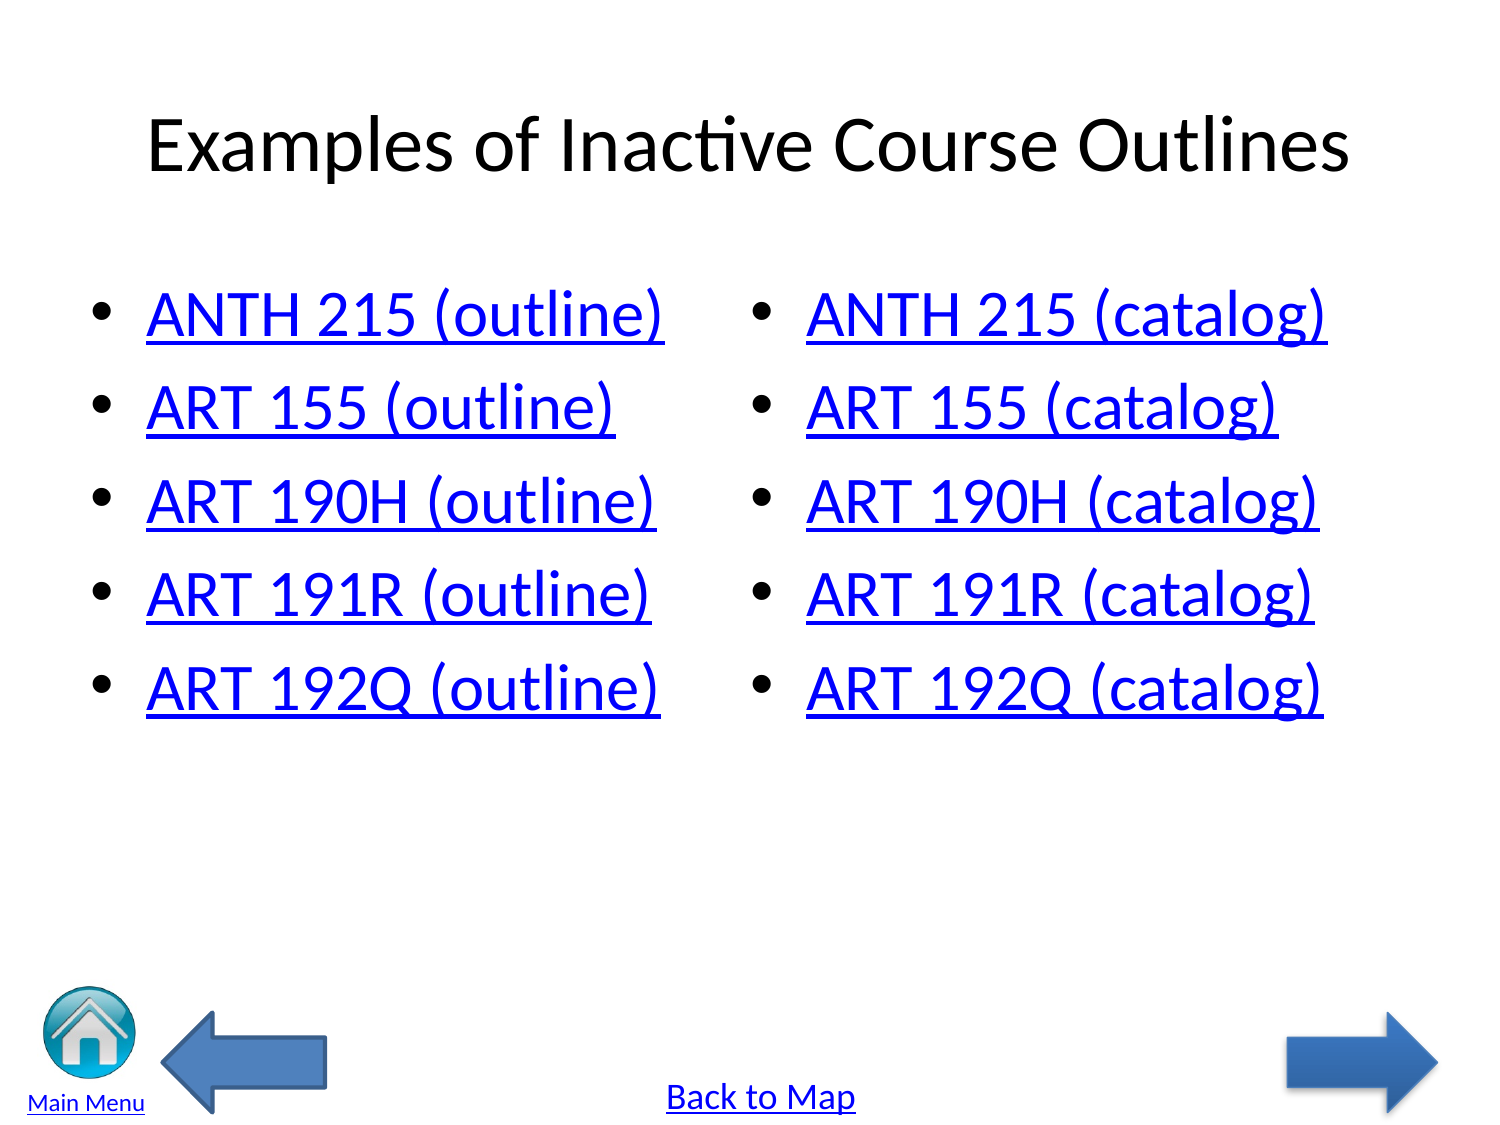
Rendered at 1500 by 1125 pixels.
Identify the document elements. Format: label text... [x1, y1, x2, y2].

picture [37, 979, 141, 1083]
text_box Back to Map [651, 1064, 871, 1125]
title Examples of Inactive Course Outlines [75, 45, 1425, 233]
list ANTH 215 (outline) ART 155 (outline) ART 190H (outline) ART 191R (outline) ART 192Q (outline) ANTH 215 (catalog) ART 155 (catalog) ART 190H (catalog) ART 191R (catalog) ART 192Q (catalog) [75, 262, 1425, 1005]
